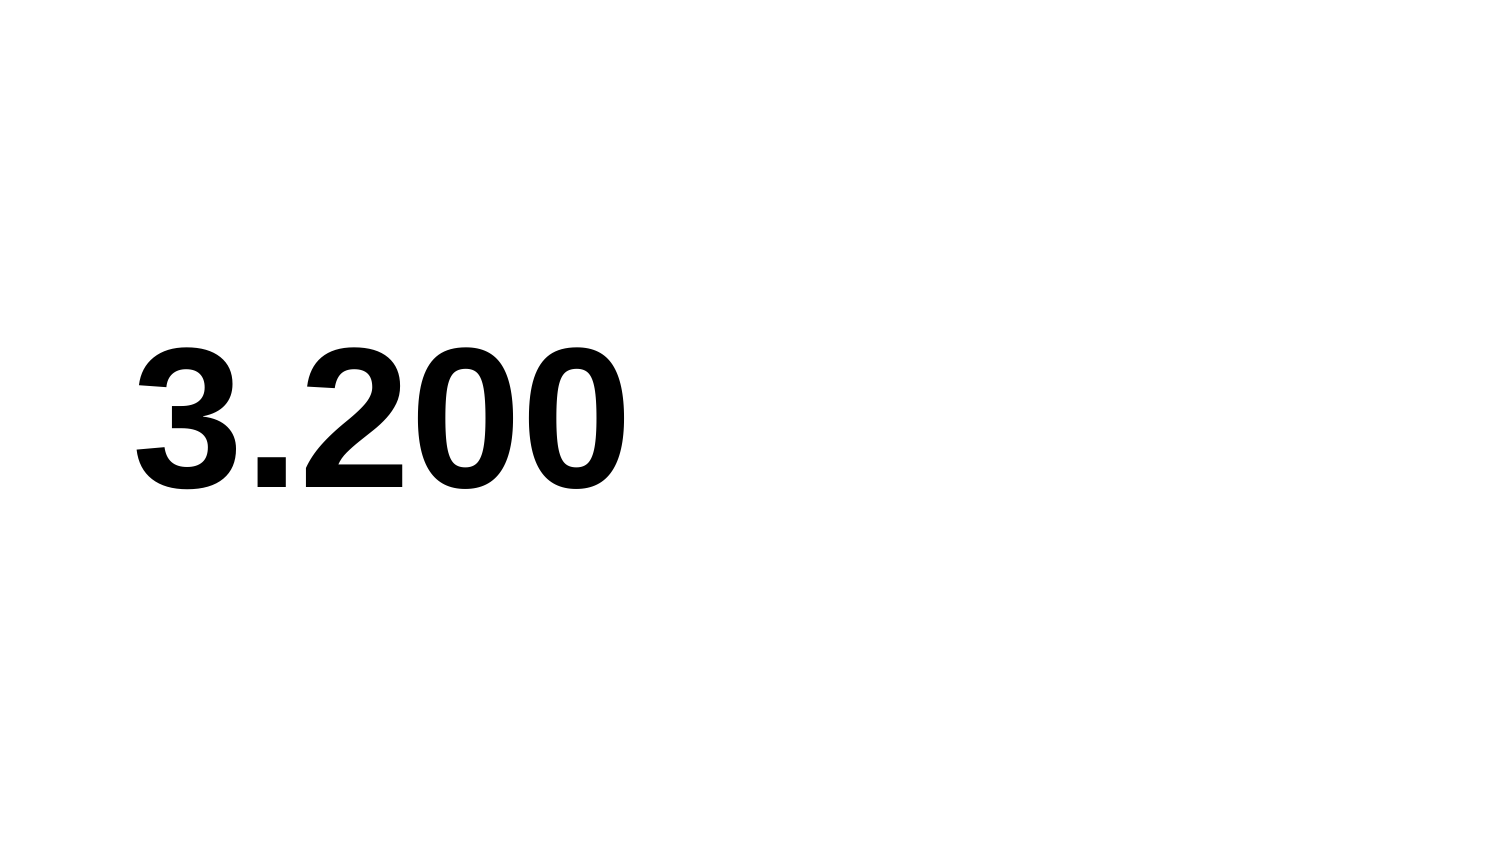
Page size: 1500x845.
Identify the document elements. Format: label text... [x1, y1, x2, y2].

text_box 3.200 [132, 295, 969, 520]
